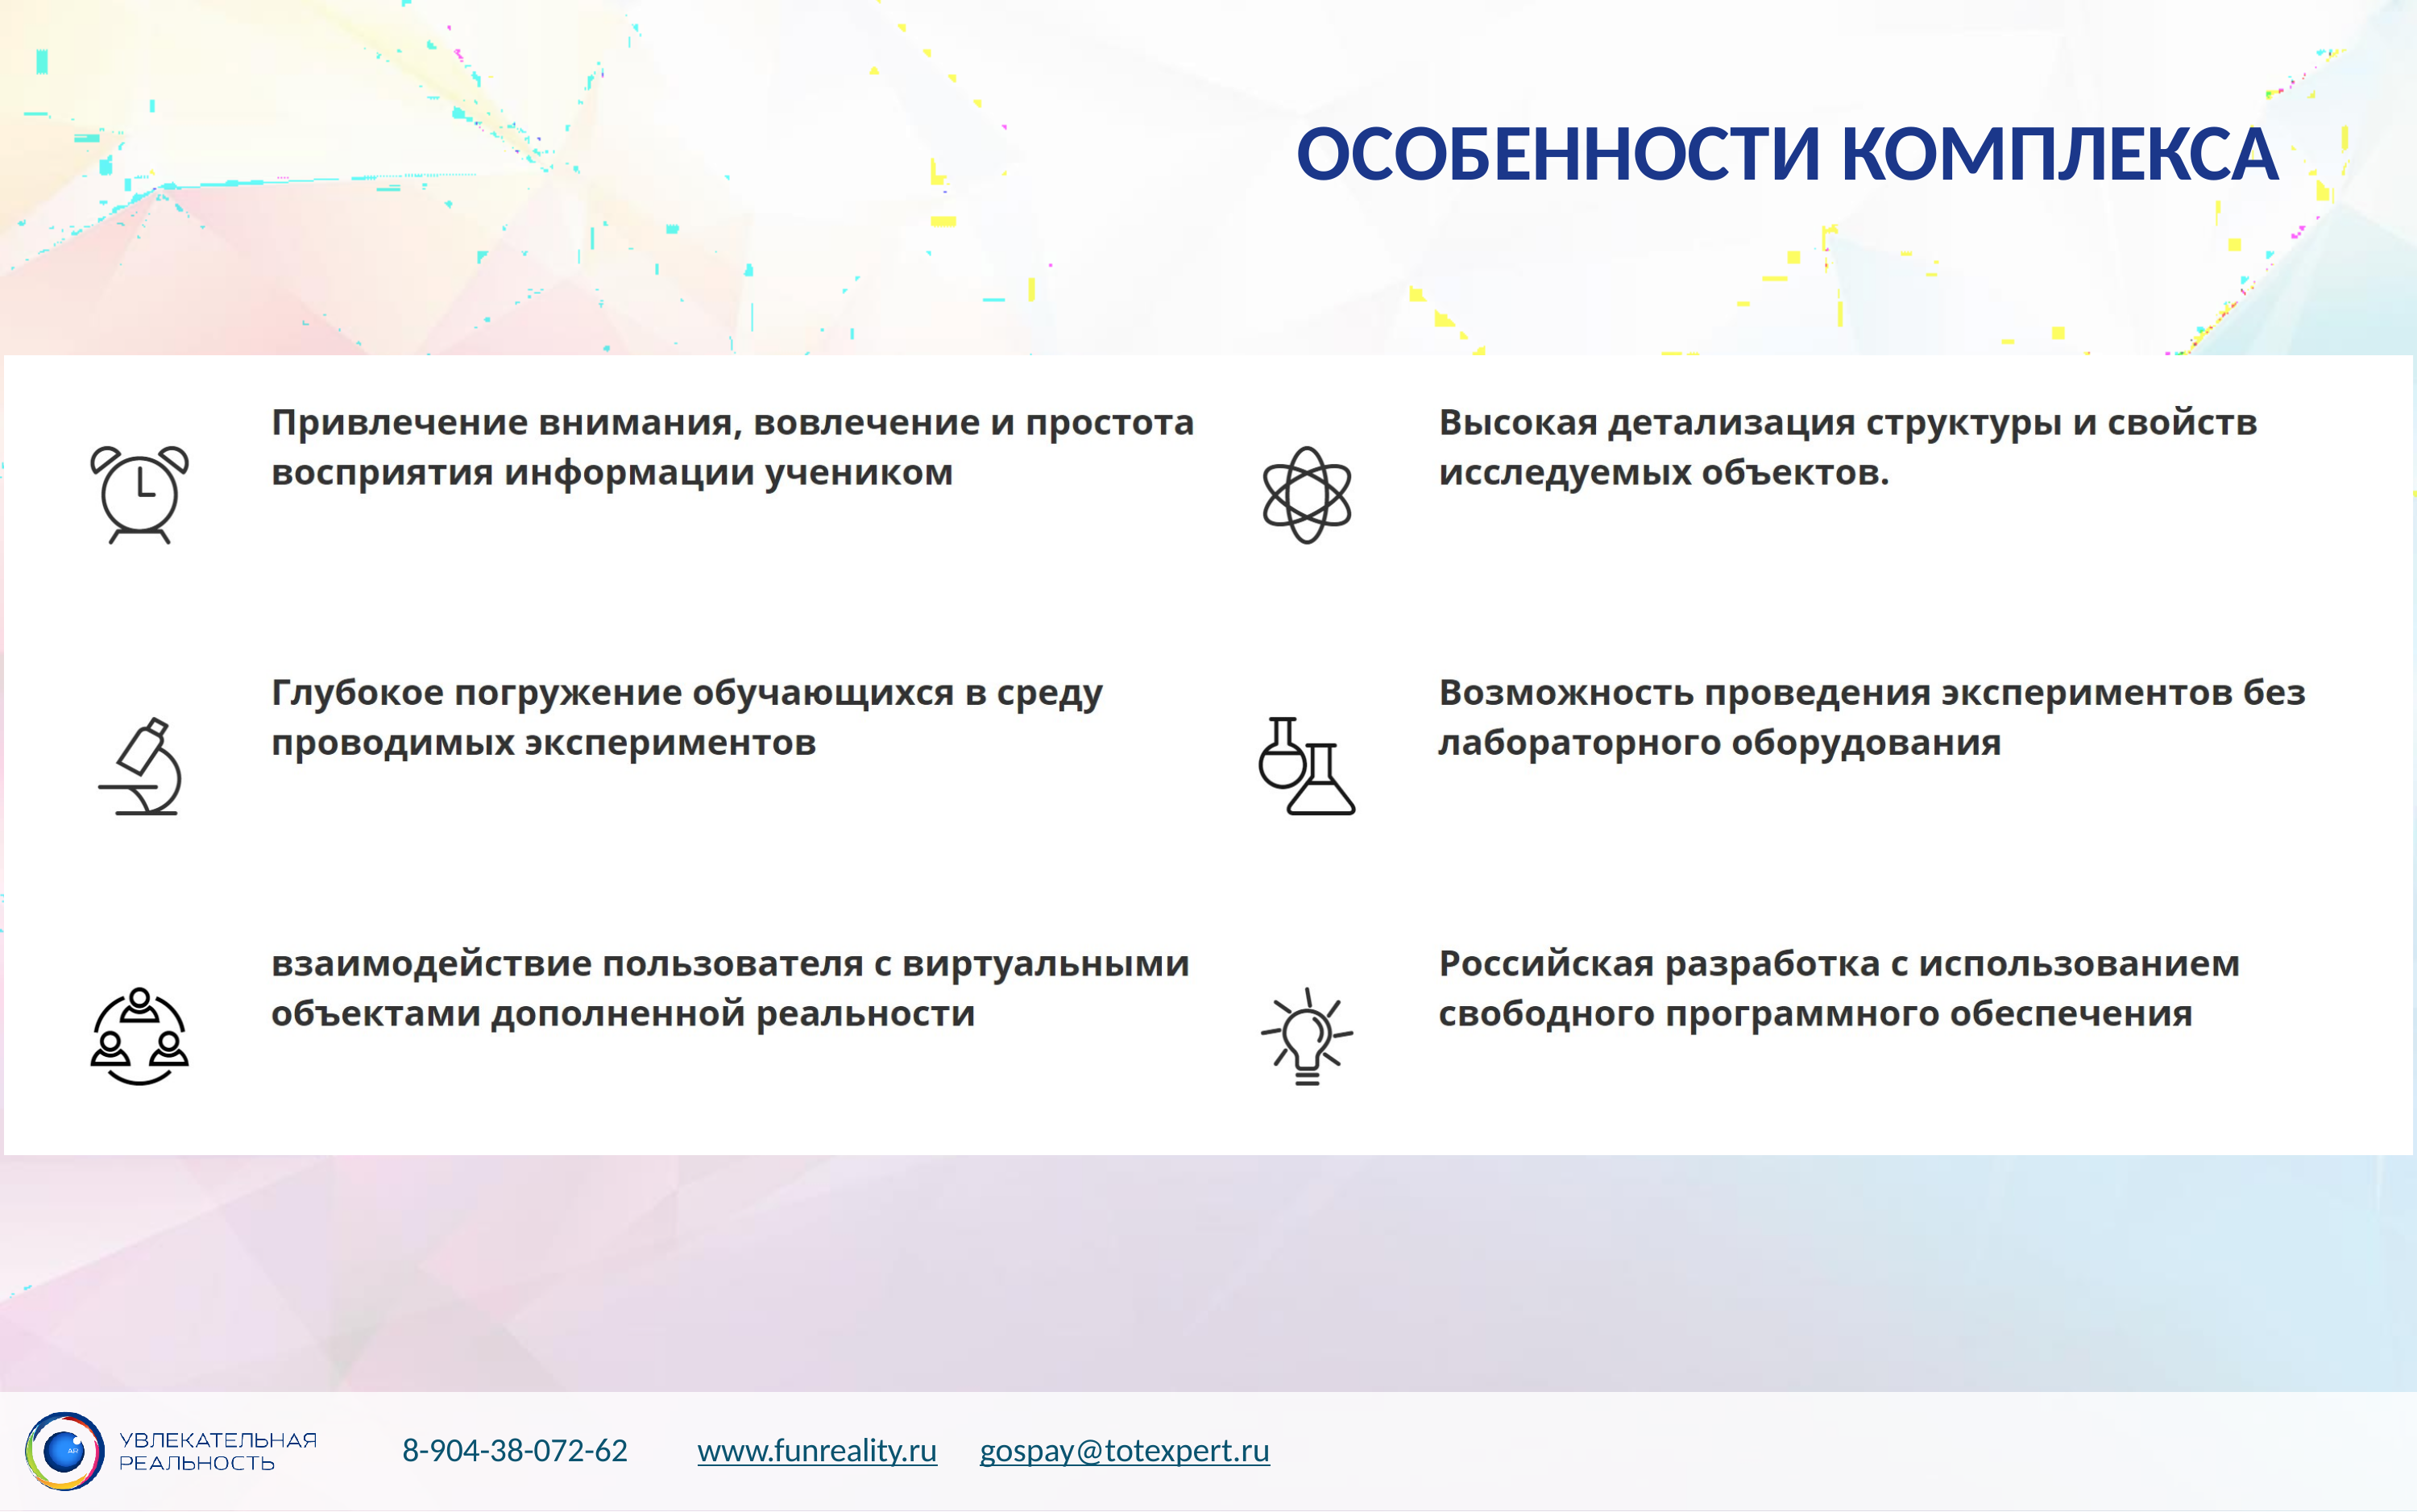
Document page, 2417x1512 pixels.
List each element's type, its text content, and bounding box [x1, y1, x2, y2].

title ОСОБЕННОСТИ КОМПЛЕКСА [1295, 97, 2287, 352]
picture [17, 1404, 323, 1498]
footer gospay@totexpert.ru [978, 1435, 1279, 1512]
picture [0, 0, 2417, 1392]
text_box [4, 355, 2414, 1155]
text_box www.funreality.ru [695, 1435, 945, 1469]
text_box 8-904-38-072-62 [400, 1435, 654, 1469]
